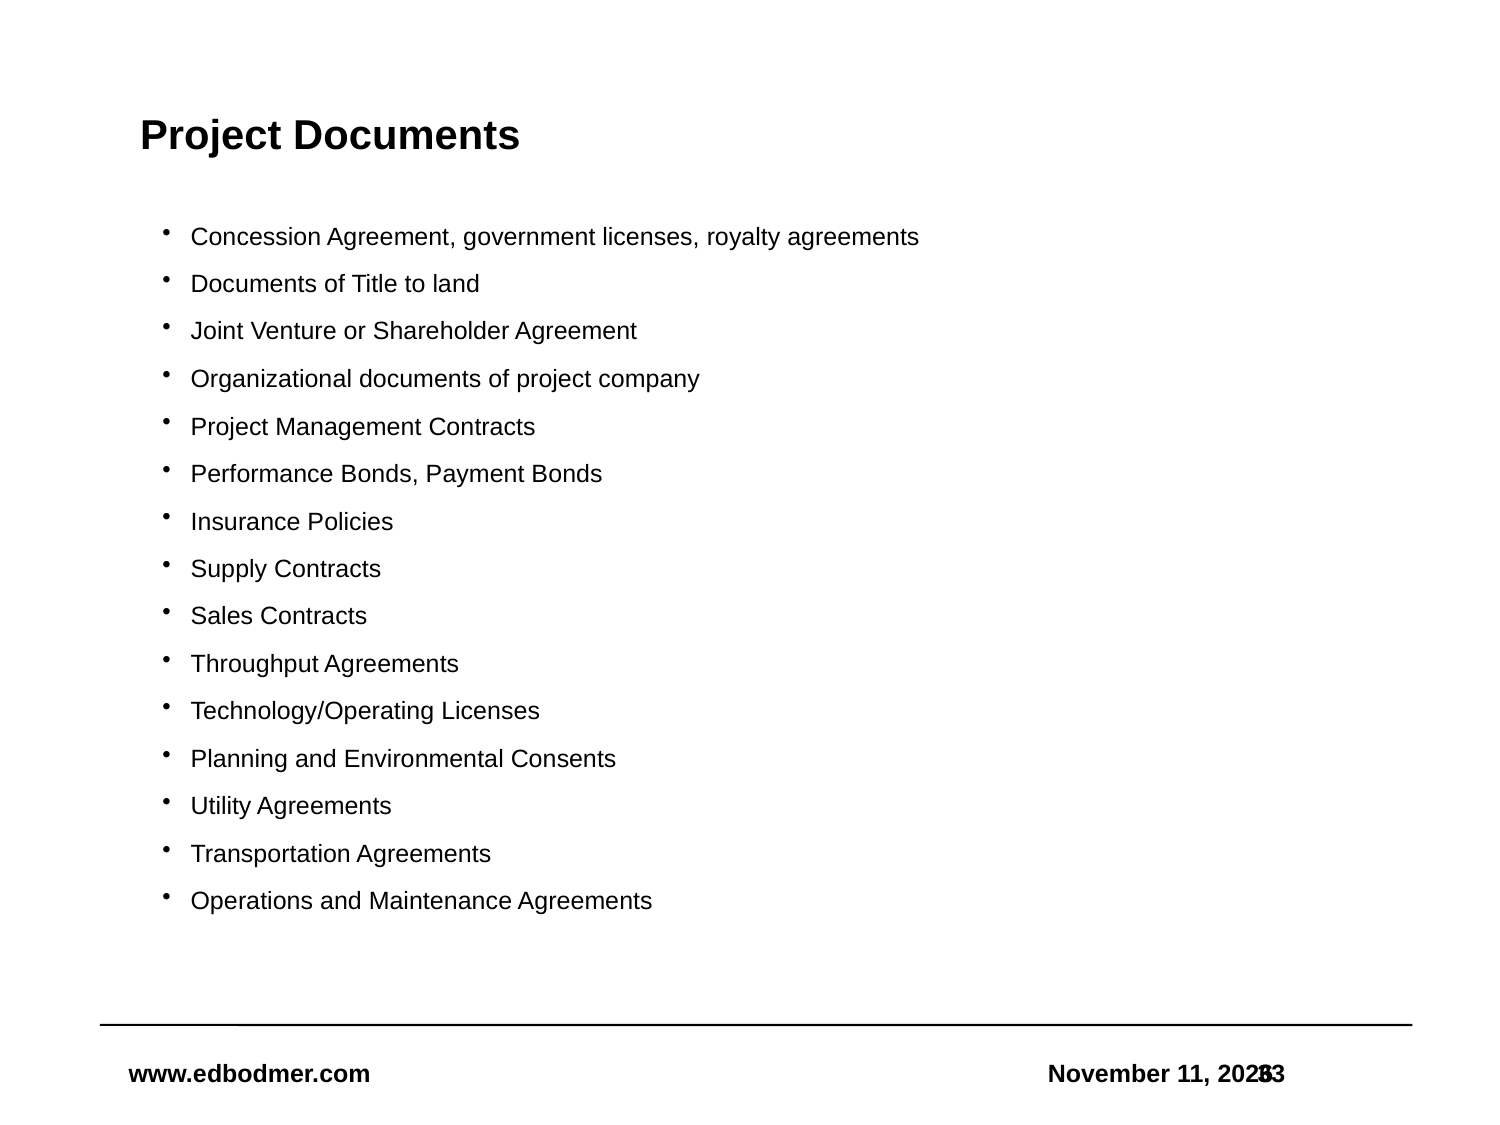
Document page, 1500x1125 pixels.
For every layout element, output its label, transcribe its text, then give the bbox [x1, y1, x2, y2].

list Concession Agreement, government licenses, royalty agreements Documents of Title to land Joint Venture or Shareholder Agreement Organizational documents of project company Project Management Contracts Performance Bonds, Payment Bonds Insurance Policies Supply Contracts Sales Contracts Throughput Agreements Technology/Operating Licenses Planning and Environmental Consents Utility Agreements Transportation Agreements Operations and Maintenance Agreements [137, 212, 1388, 963]
title Project Documents [124, 99, 1288, 226]
